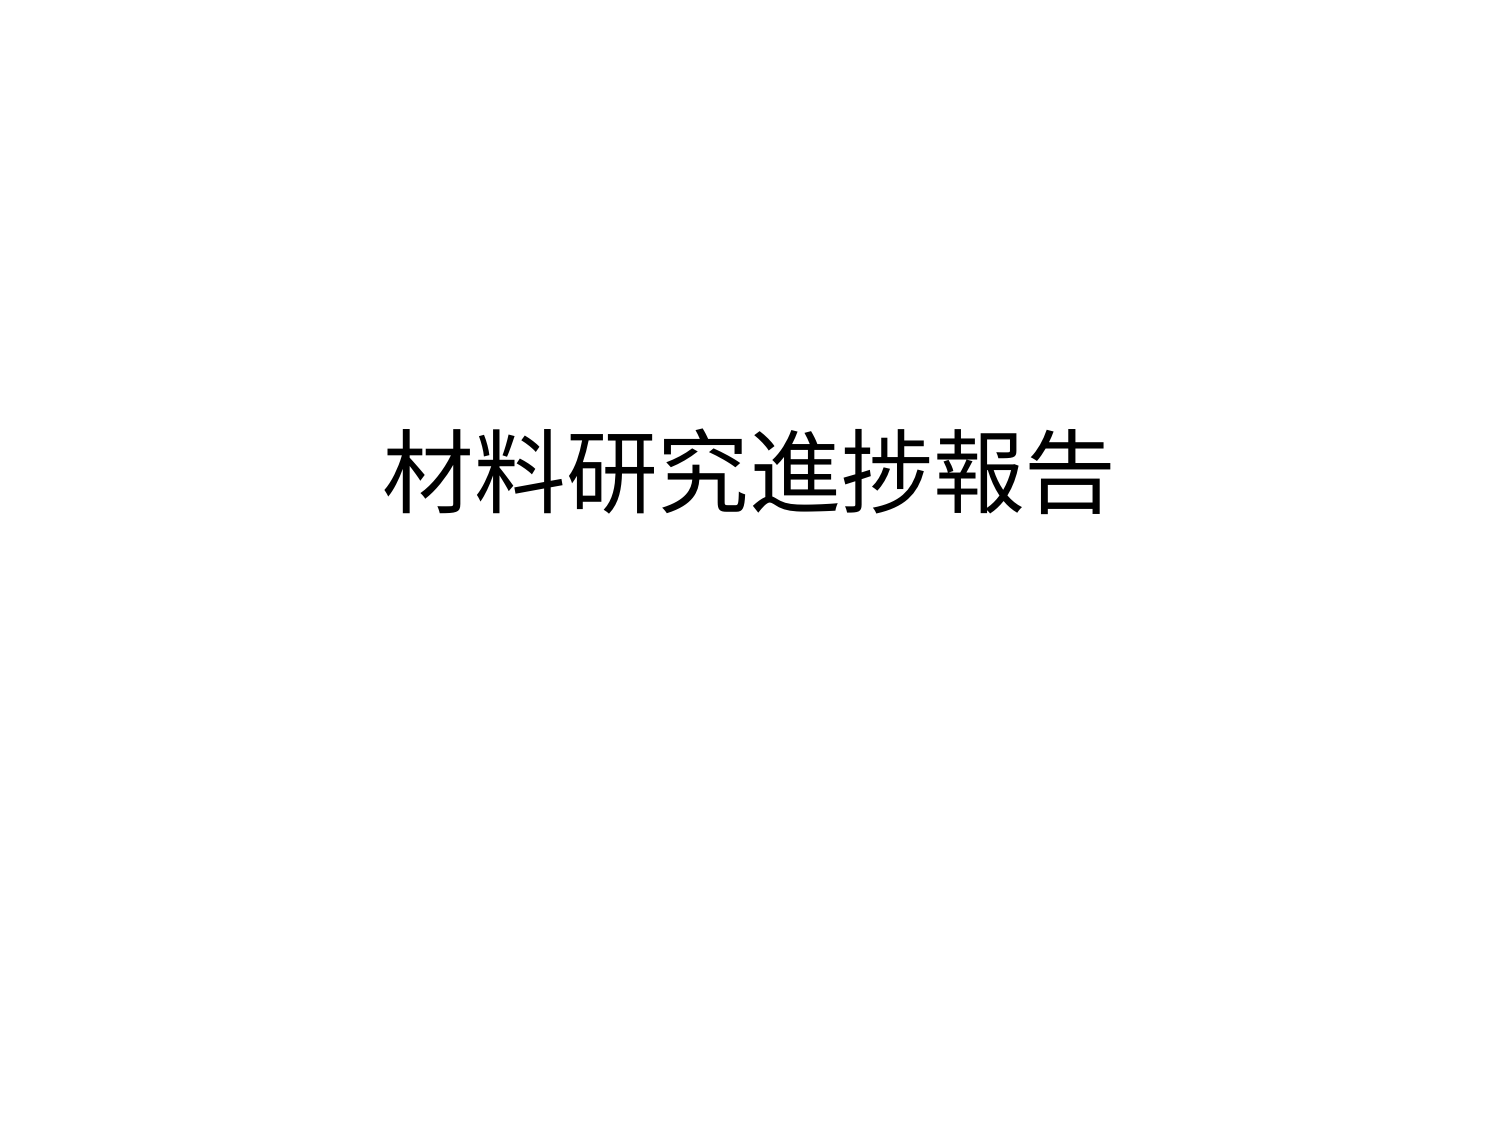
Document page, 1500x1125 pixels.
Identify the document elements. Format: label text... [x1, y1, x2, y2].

title 材料研究進捗報告 [112, 349, 1388, 591]
